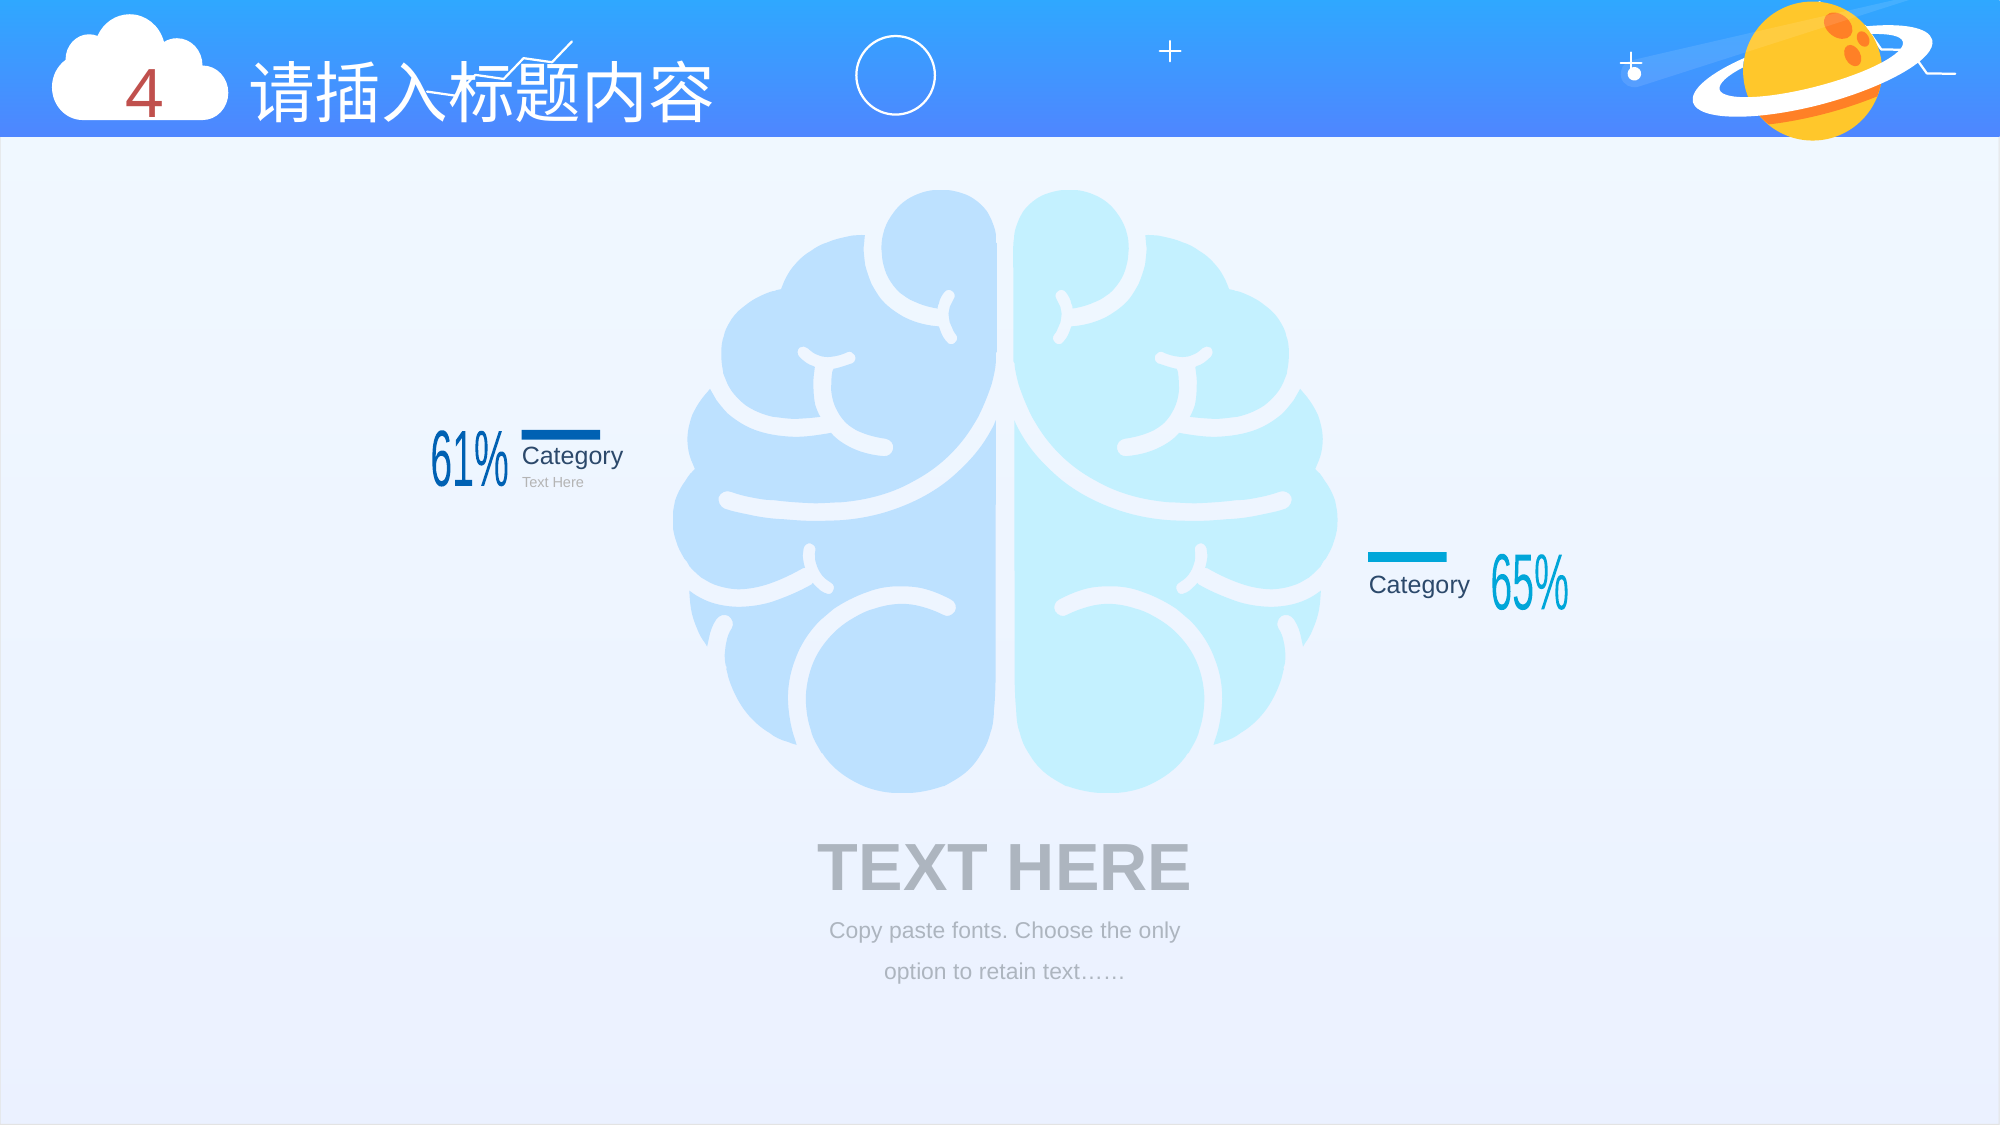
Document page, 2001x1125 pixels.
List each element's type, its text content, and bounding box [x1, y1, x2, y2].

text_box 4 请插入标题内容 [52, 43, 789, 138]
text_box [432, 189, 1568, 1012]
text_box [71, 14, 192, 43]
